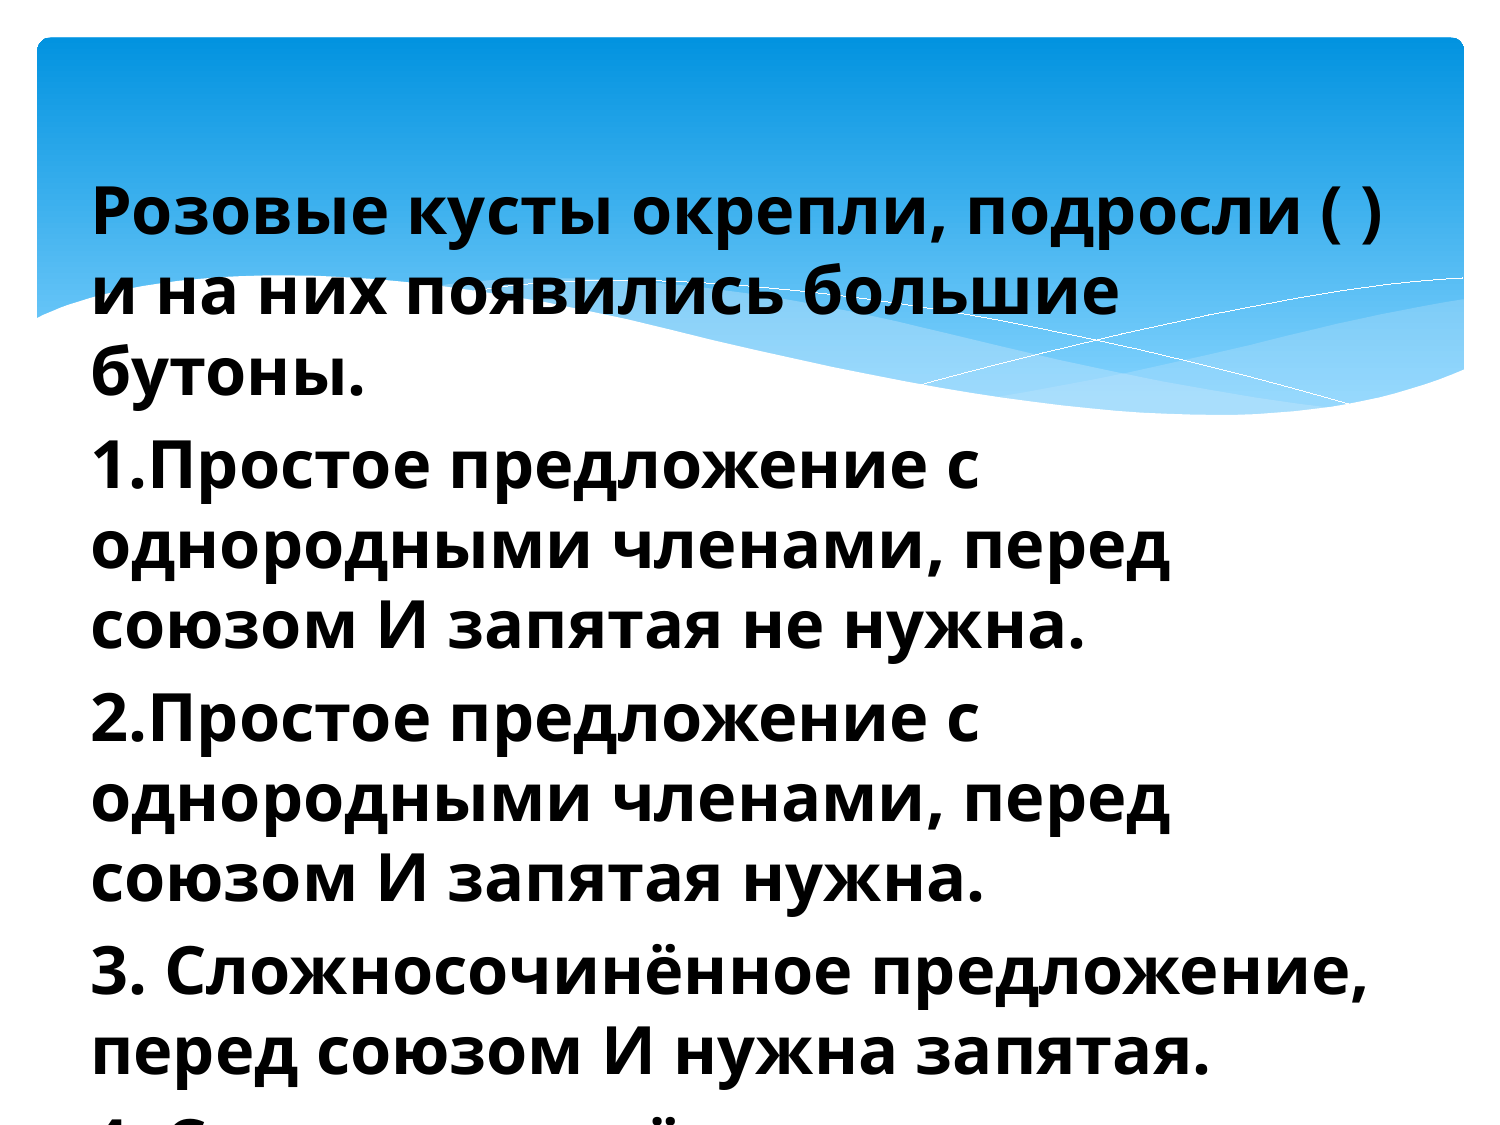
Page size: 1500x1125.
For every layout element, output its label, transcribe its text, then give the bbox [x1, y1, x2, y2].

list Розовые кусты окрепли, подросли ( ) и на них появились большие бутоны. 1.Простое предложение с однородными членами, перед союзом И запятая не нужна. 2.Простое предложение с однородными членами, перед союзом И запятая нужна. 3. Сложносочинённое предложение, перед союзом И нужна запятая. 4. Сложносочинённое предложение, перед союзом И запятая не нужна. [75, 160, 1425, 1005]
